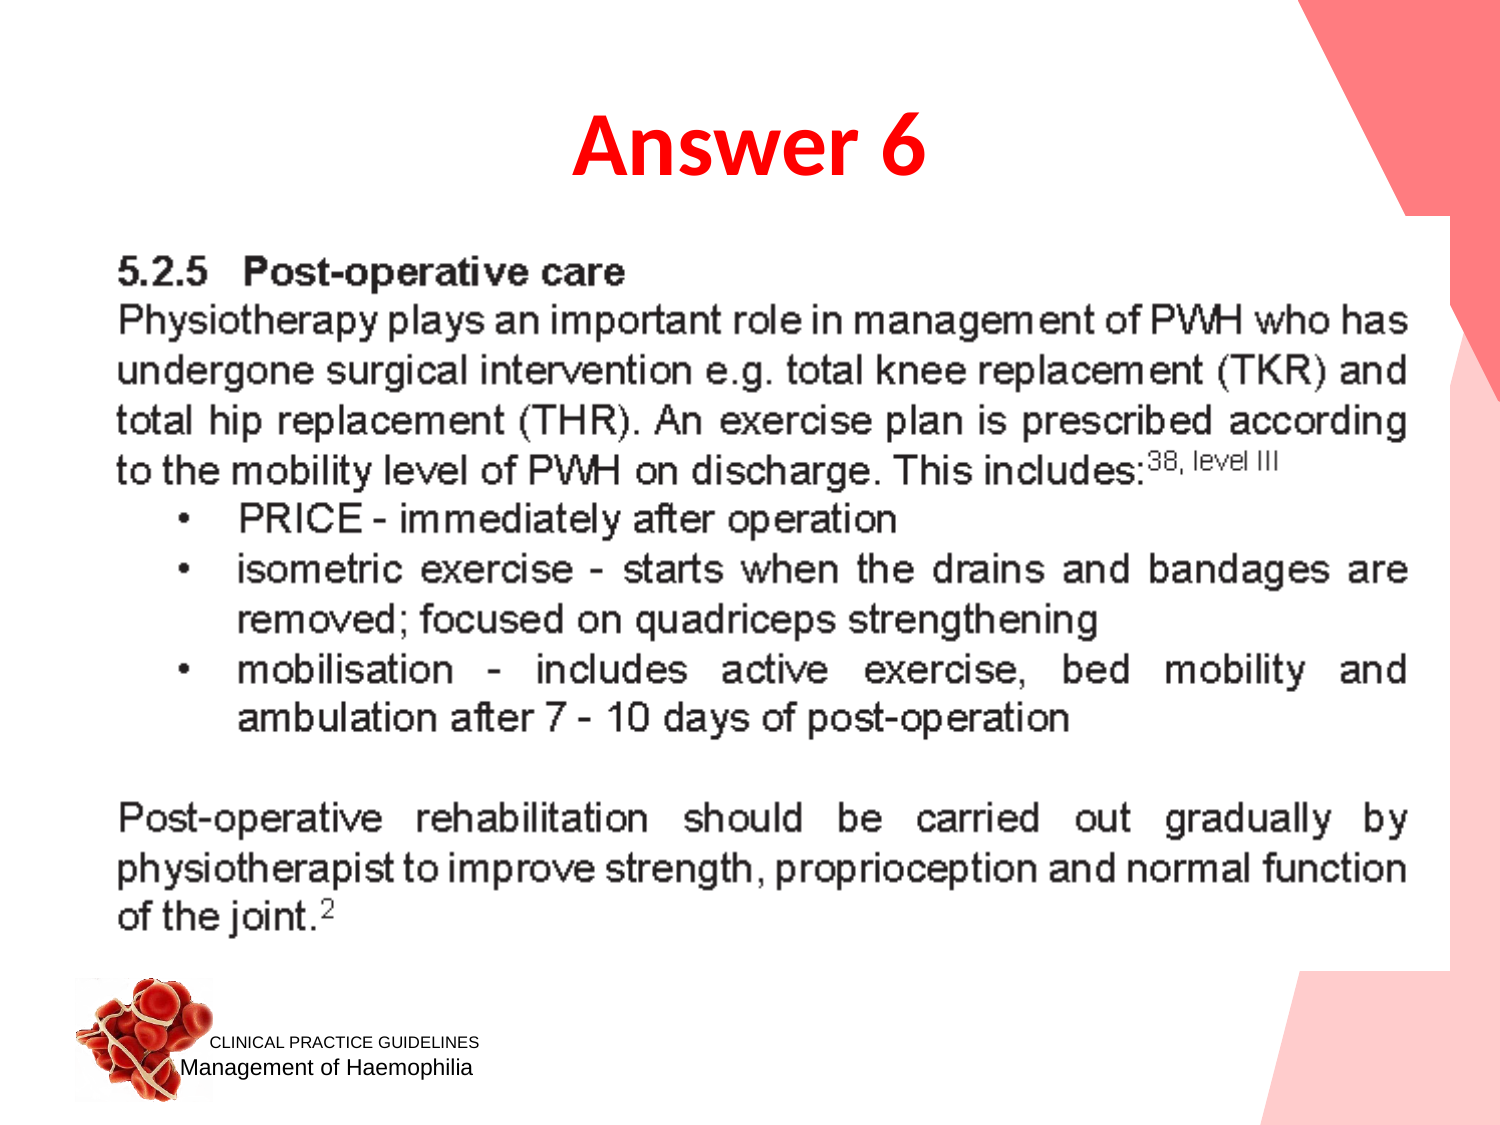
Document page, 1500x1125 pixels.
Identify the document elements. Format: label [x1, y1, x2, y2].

text_box [74, 0, 1500, 1125]
picture [71, 216, 1451, 972]
